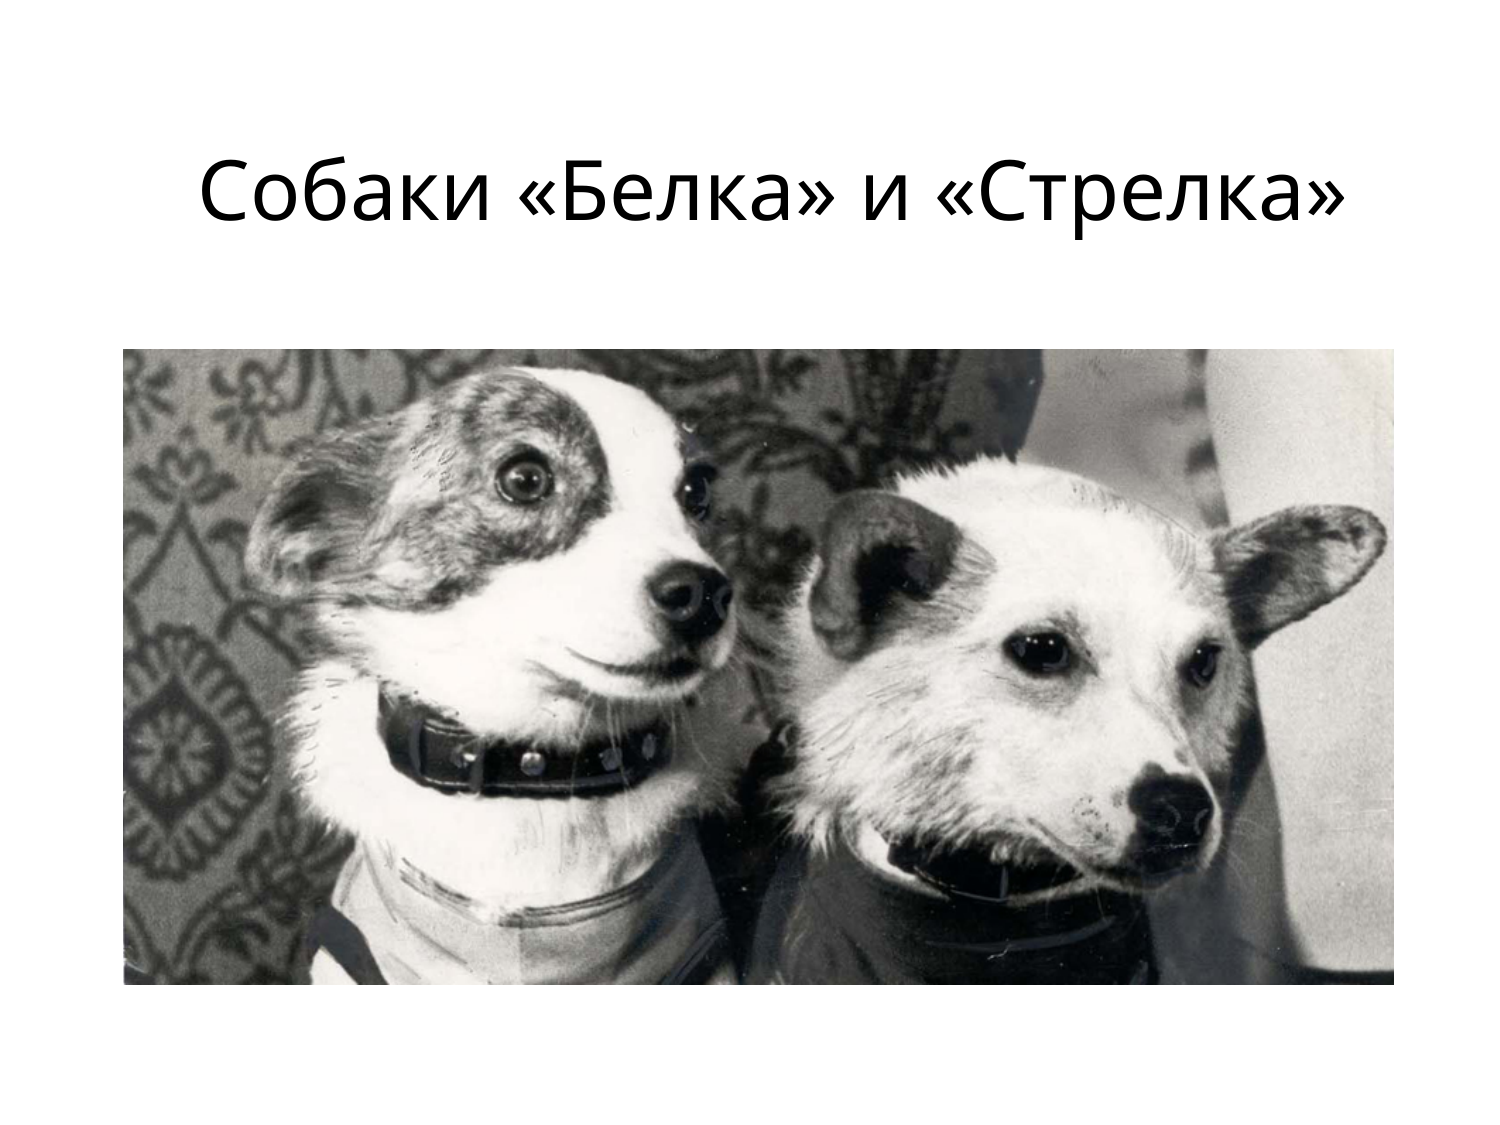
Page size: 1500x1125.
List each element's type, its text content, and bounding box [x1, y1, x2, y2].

title Собаки «Белка» и «Стрелка» [135, 66, 1411, 308]
picture [123, 349, 1394, 985]
